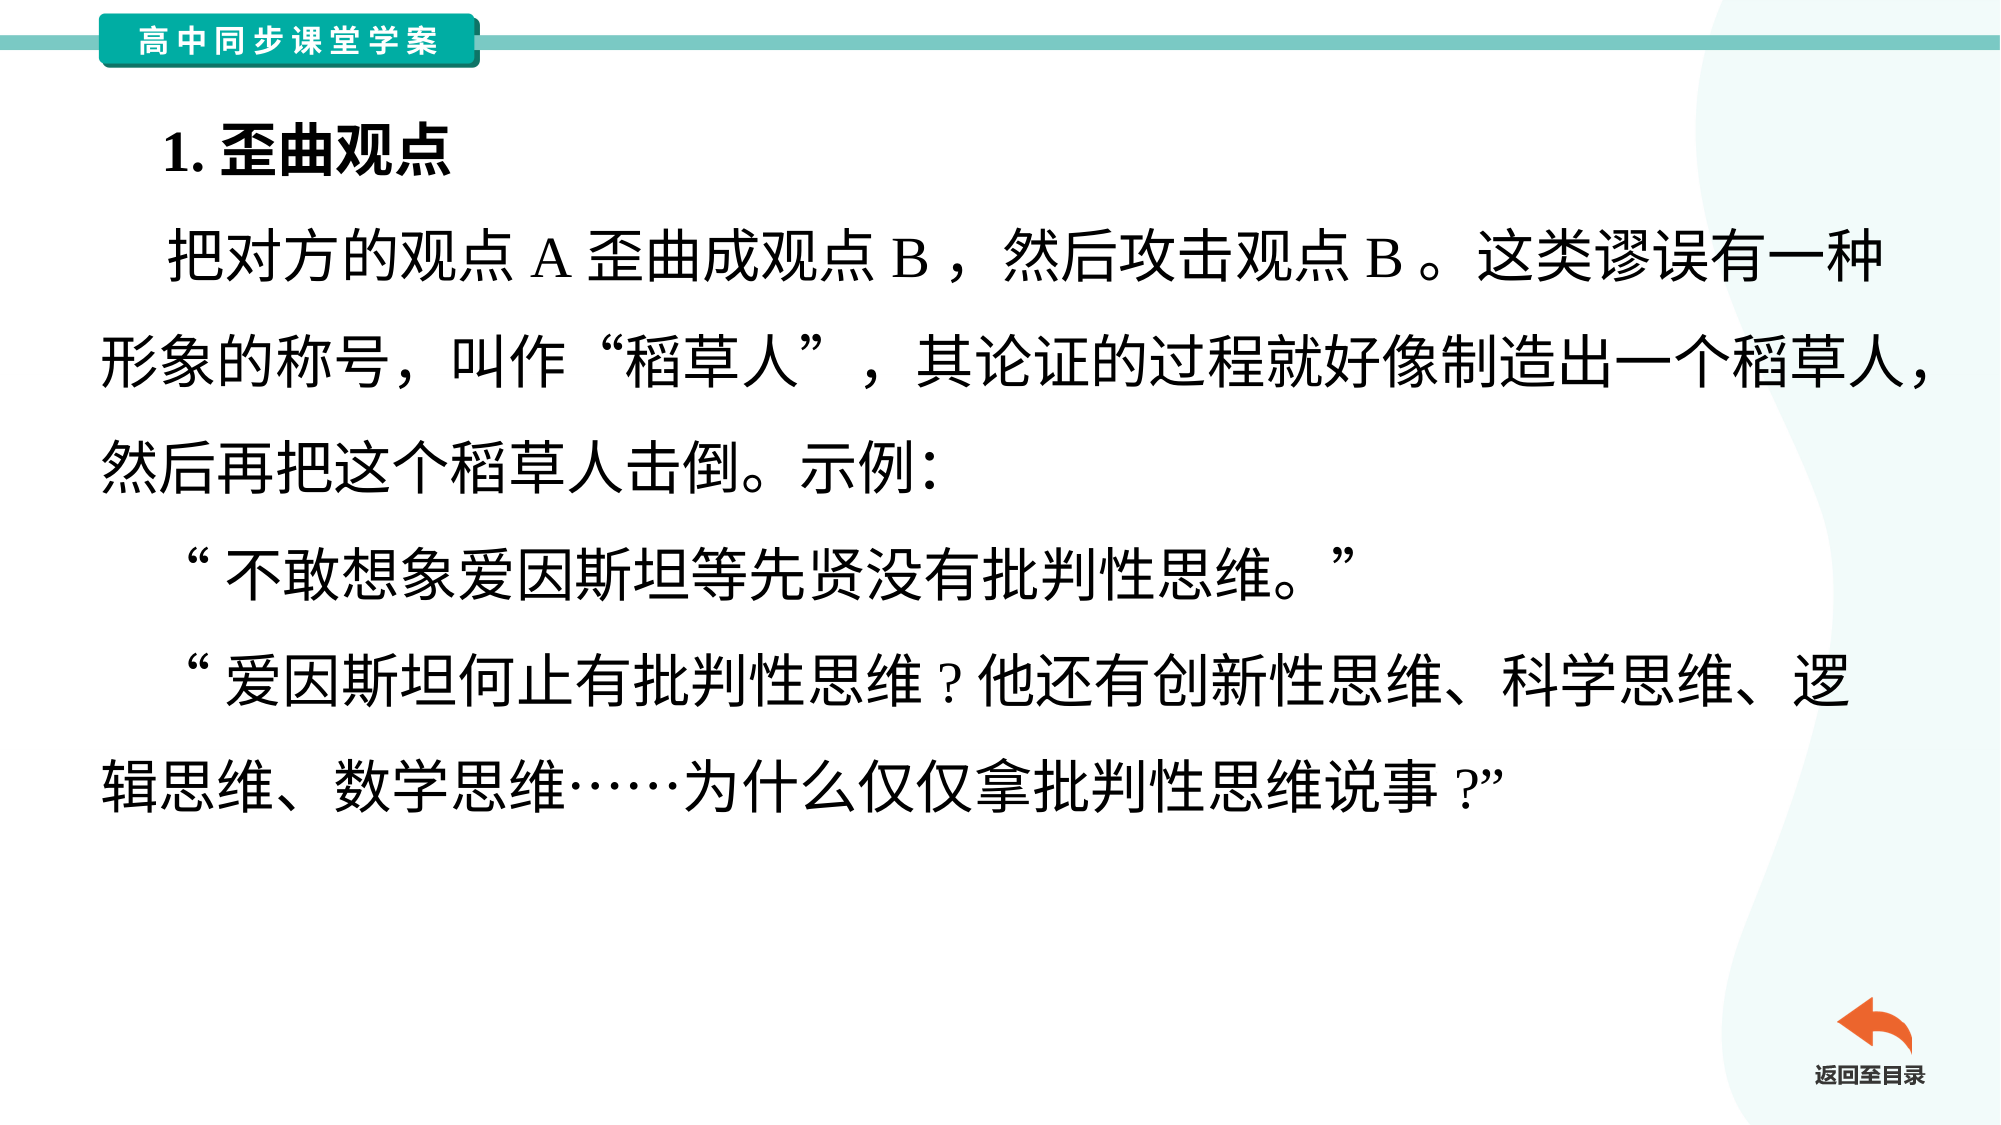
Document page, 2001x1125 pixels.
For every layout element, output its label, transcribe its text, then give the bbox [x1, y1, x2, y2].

text_box 1.歪曲观点 把对方的观点A歪曲成观点B，然后攻击观点B。这类谬误有一种 形象的称号，叫作“稻草人”，其论证的过程就好像制造出一个稻草人， 然后再把这个稻草人击倒。示例： “不敢想象爱因斯坦等先贤没有批判性思维。” “爱因斯坦何止有批判性思维?他还有创新性思维、科学思维、逻 辑思维、数学思维……为什么仅仅拿批判性思维说事?” [100, 76, 1899, 821]
picture [0, 0, 2000, 1125]
